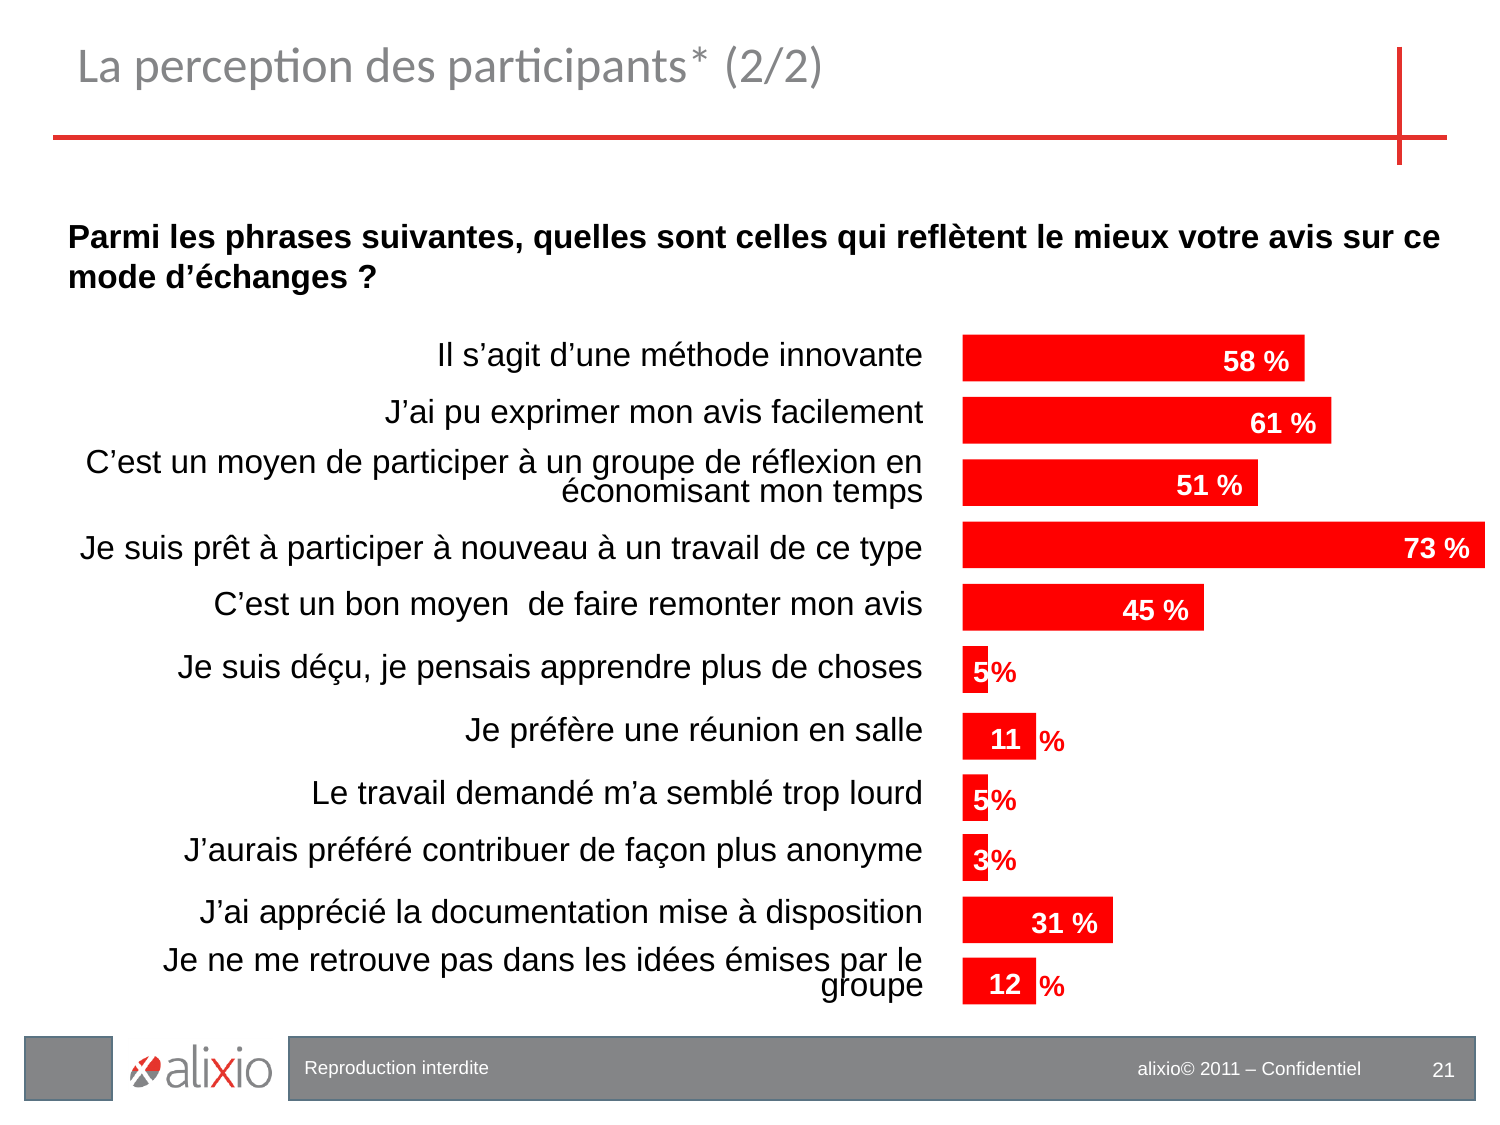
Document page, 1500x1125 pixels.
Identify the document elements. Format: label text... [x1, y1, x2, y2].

picture [128, 1038, 273, 1092]
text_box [962, 957, 1060, 1011]
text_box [962, 833, 1012, 885]
text_box Parmi les phrases suivantes, quelles sont celles qui reflètent le mieux votre avis sur ce mode d’échanges ? [53, 208, 1472, 303]
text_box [962, 774, 1012, 825]
text_box 45 % [962, 583, 1204, 631]
text_box 61 % [962, 396, 1332, 444]
text_box Il s’agit d’une méthode innovante J’ai pu exprimer mon avis facilement C’est un moyen de participer à un groupe de réflexion en économisant mon temps Je suis prêt à participer à nouveau à un travail de ce type C’est un bon moyen de faire remonter mon avis Je suis déçu, je pensais apprendre plus de choses Je préfère une réunion en salle Le travail demandé m’a semblé trop lourd J’aurais préféré contribuer de façon plus anonyme J’ai apprécié la documentation mise à disposition Je ne me retrouve pas dans les idées émises par le groupe [53, 326, 939, 876]
text_box 58 % [962, 334, 1305, 382]
text_box 73 % [962, 521, 1485, 569]
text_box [962, 712, 1060, 766]
text_box 51 % [962, 459, 1258, 506]
slide_number 21 [1412, 1037, 1476, 1101]
title La perception des participants* (2/2) [62, 24, 1263, 100]
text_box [962, 645, 1012, 697]
text_box 31 % [962, 896, 1113, 944]
